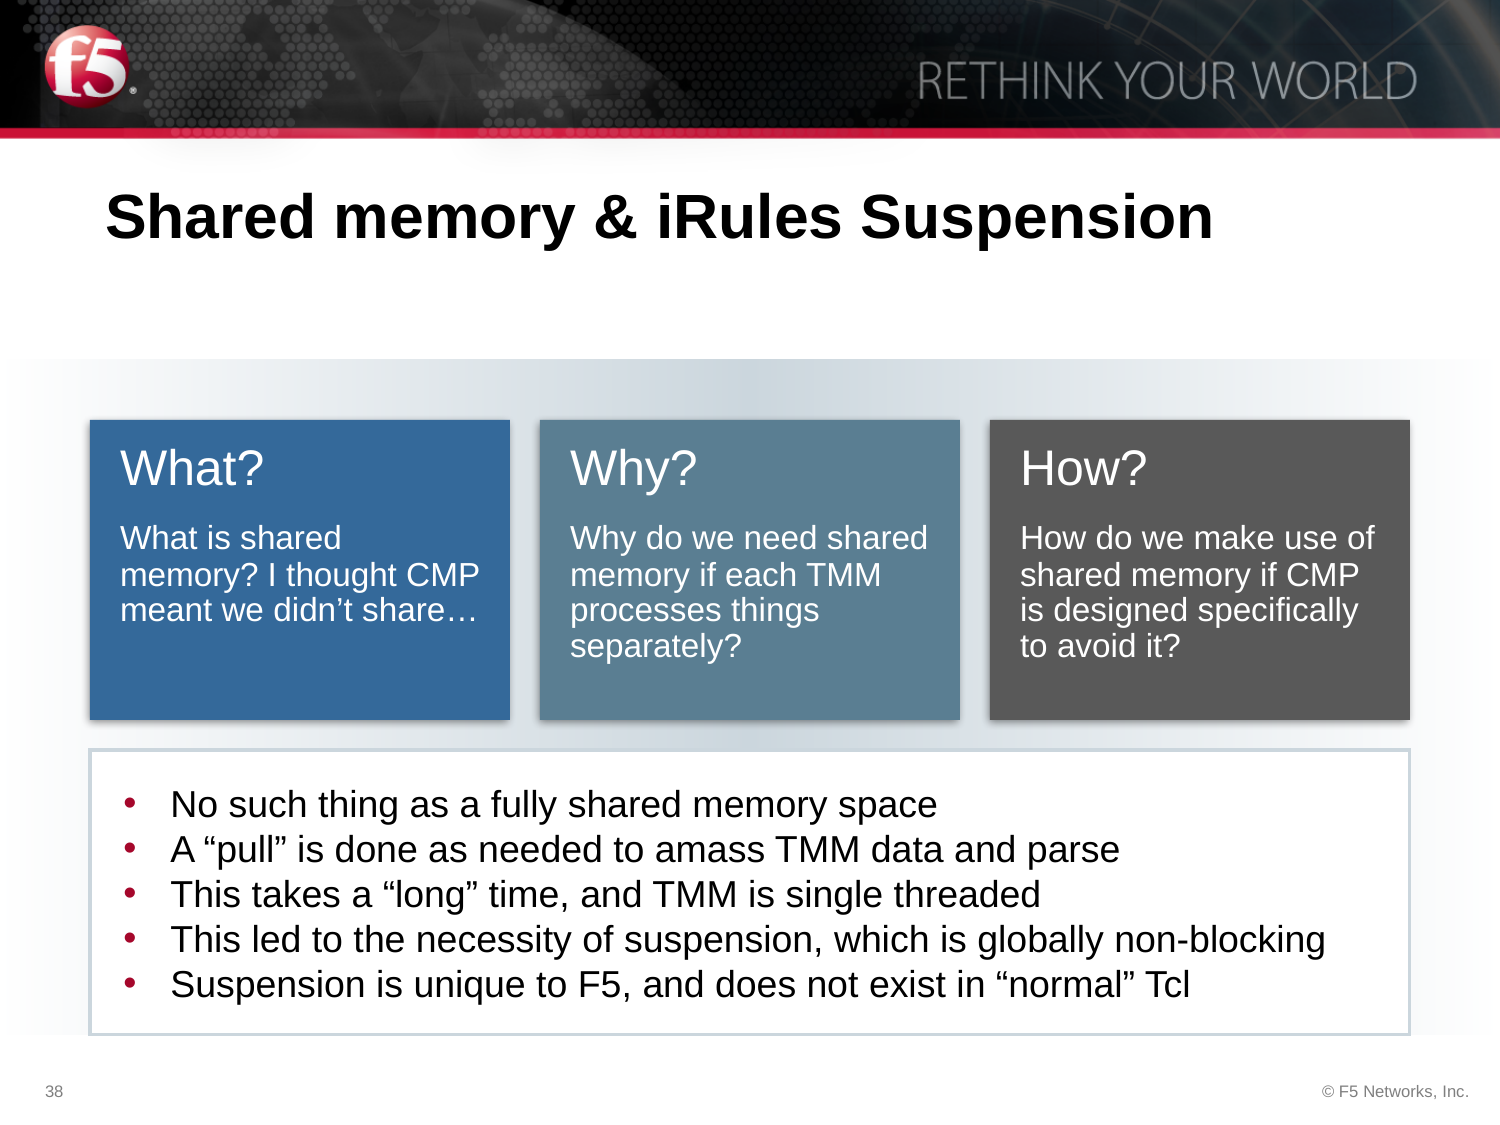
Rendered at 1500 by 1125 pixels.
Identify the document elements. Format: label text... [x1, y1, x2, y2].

picture [0, 1036, 1500, 1125]
text_box No such thing as a fully shared memory space A “pull” is done as needed to amass TMM data and parse This takes a “long” time, and TMM is single threaded This led to the necessity of suspension, which is globally non-blocking Suspension is unique to F5, and does not exist in “normal” Tcl [88, 748, 1411, 1036]
title Shared memory & iRules Suspension [104, 179, 1396, 331]
text_box What? What is shared memory? I thought CMP meant we didn’t share… [89, 419, 511, 721]
text_box Why? Why do we need shared memory if each TMM processes things separately? [539, 419, 961, 721]
picture [0, 0, 1500, 358]
text_box [0, 358, 1500, 1036]
text_box How? How do we make use of shared memory if CMP is designed specifically to avoid it? [989, 419, 1411, 721]
